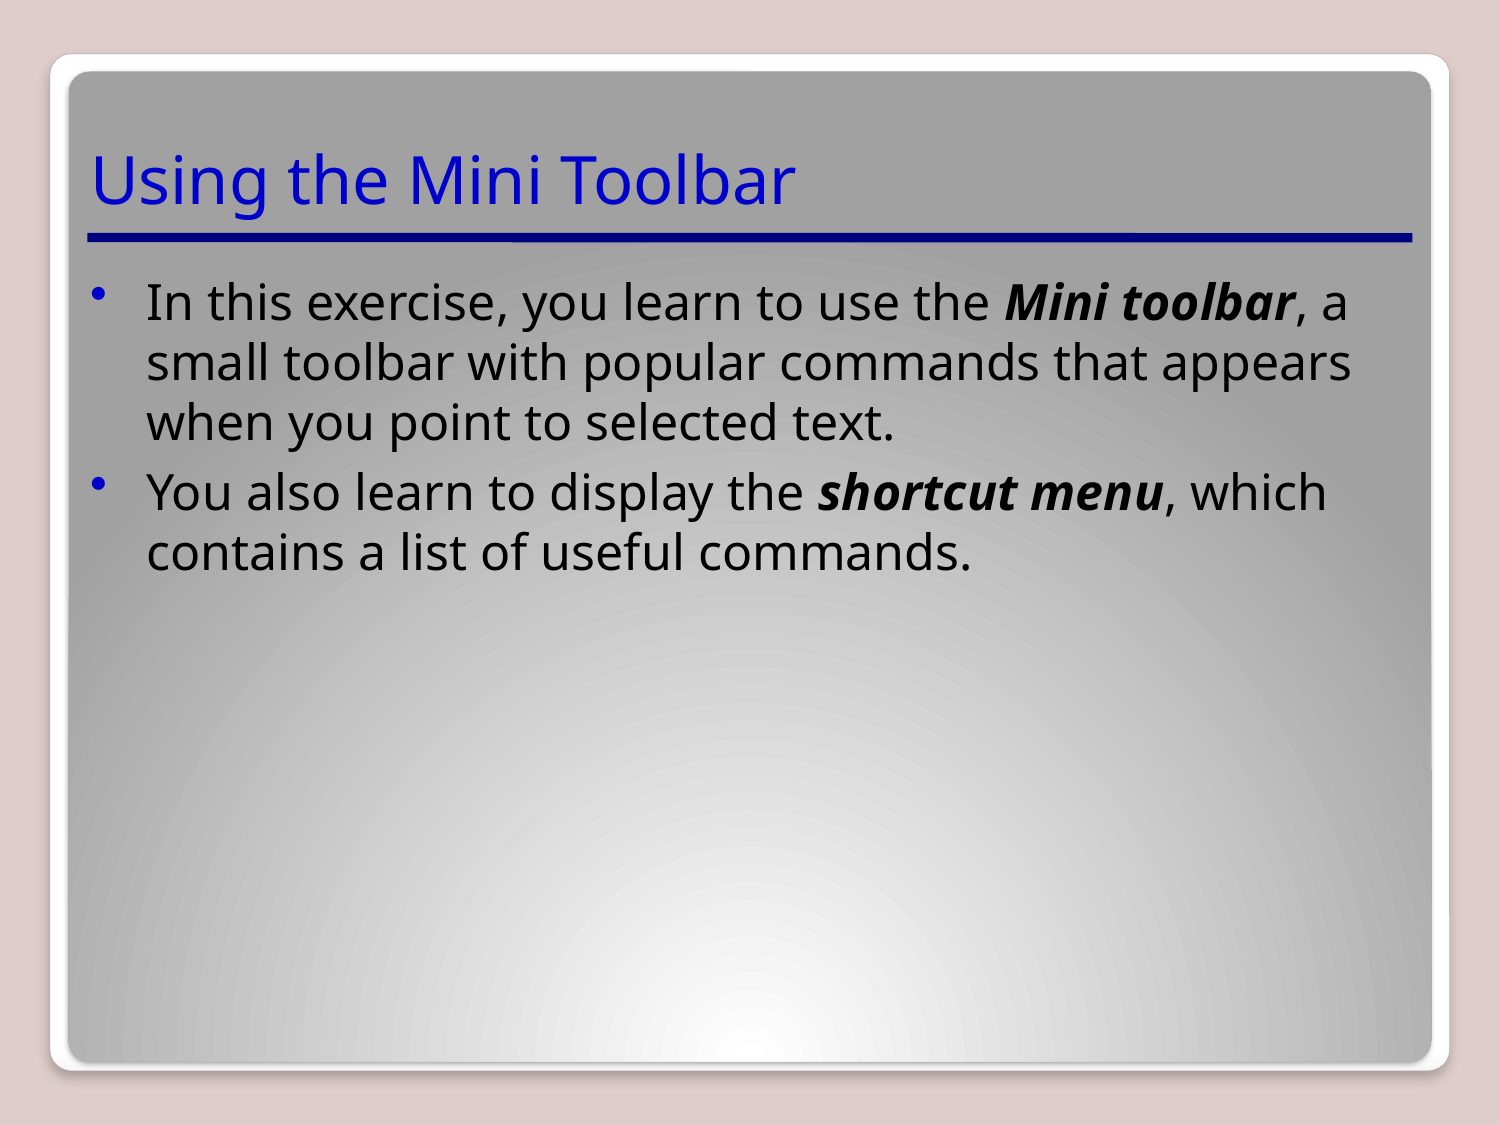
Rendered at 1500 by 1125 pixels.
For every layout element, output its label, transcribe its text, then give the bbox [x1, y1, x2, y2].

title Using the Mini Toolbar [74, 74, 1426, 226]
list In this exercise, you learn to use the Mini toolbar, a small toolbar with popular commands that appears when you point to selected text. You also learn to display the shortcut menu, which contains a list of useful commands. [74, 262, 1426, 1063]
